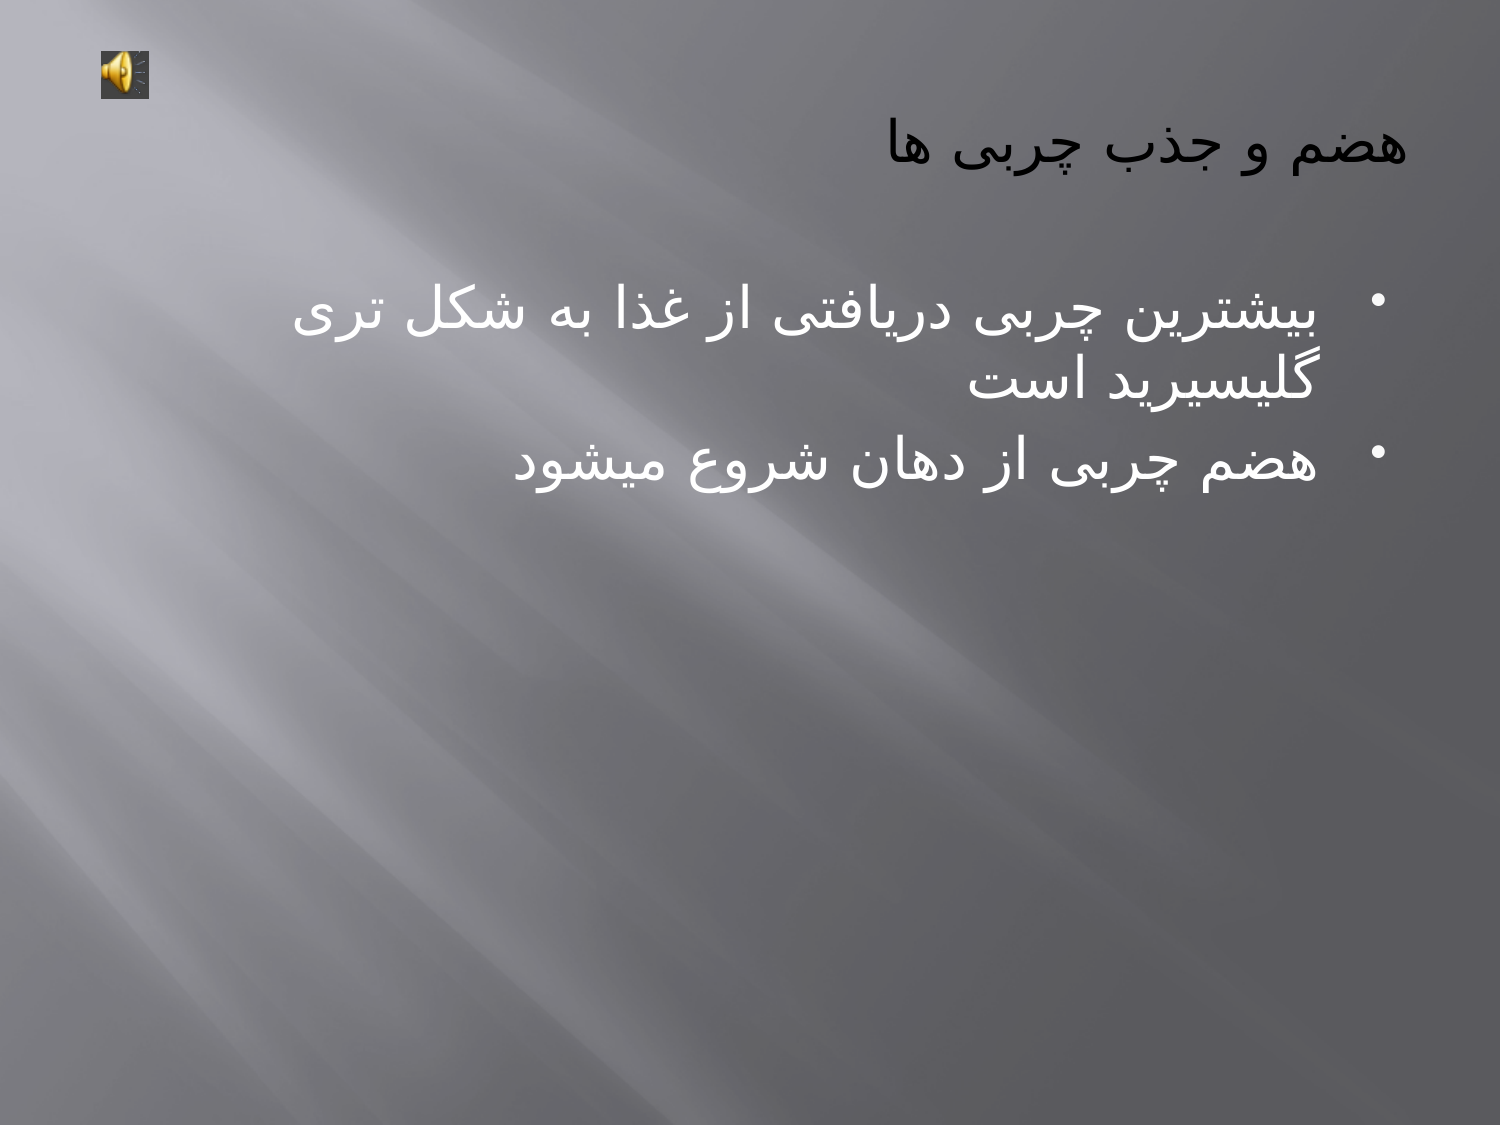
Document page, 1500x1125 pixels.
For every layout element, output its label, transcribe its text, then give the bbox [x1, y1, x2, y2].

list بیشترین چربی دریافتی از غذا به شکل تری گلیسیرید است هضم چربی از دهان شروع میشود [75, 262, 1425, 1035]
title هضم و جذب چربی ها [75, 45, 1425, 233]
picture [99, 49, 151, 101]
